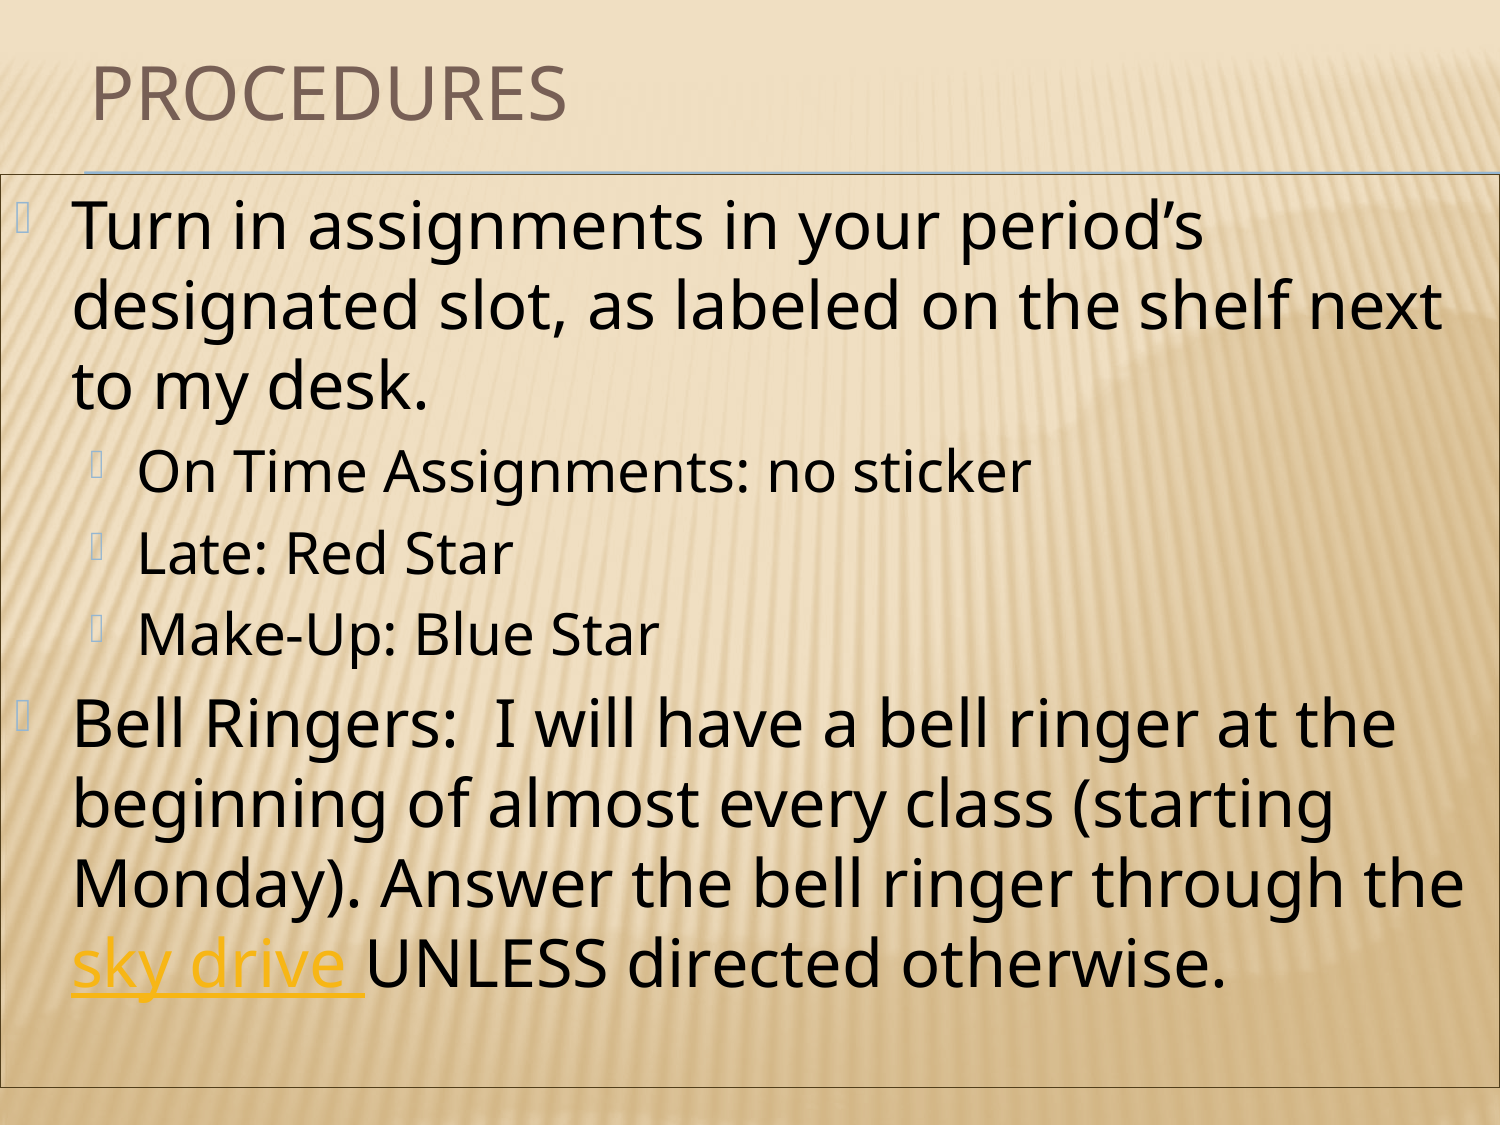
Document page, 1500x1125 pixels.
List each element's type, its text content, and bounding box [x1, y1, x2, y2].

title Procedures [75, 0, 1425, 174]
list Turn in assignments in your period’s designated slot, as labeled on the shelf next to my desk. On Time Assignments: no sticker Late: Red Star Make-Up: Blue Star Bell Ringers: I will have a bell ringer at the beginning of almost every class (starting Monday). Answer the bell ringer through the sky drive UNLESS directed otherwise. [0, 174, 1500, 1088]
